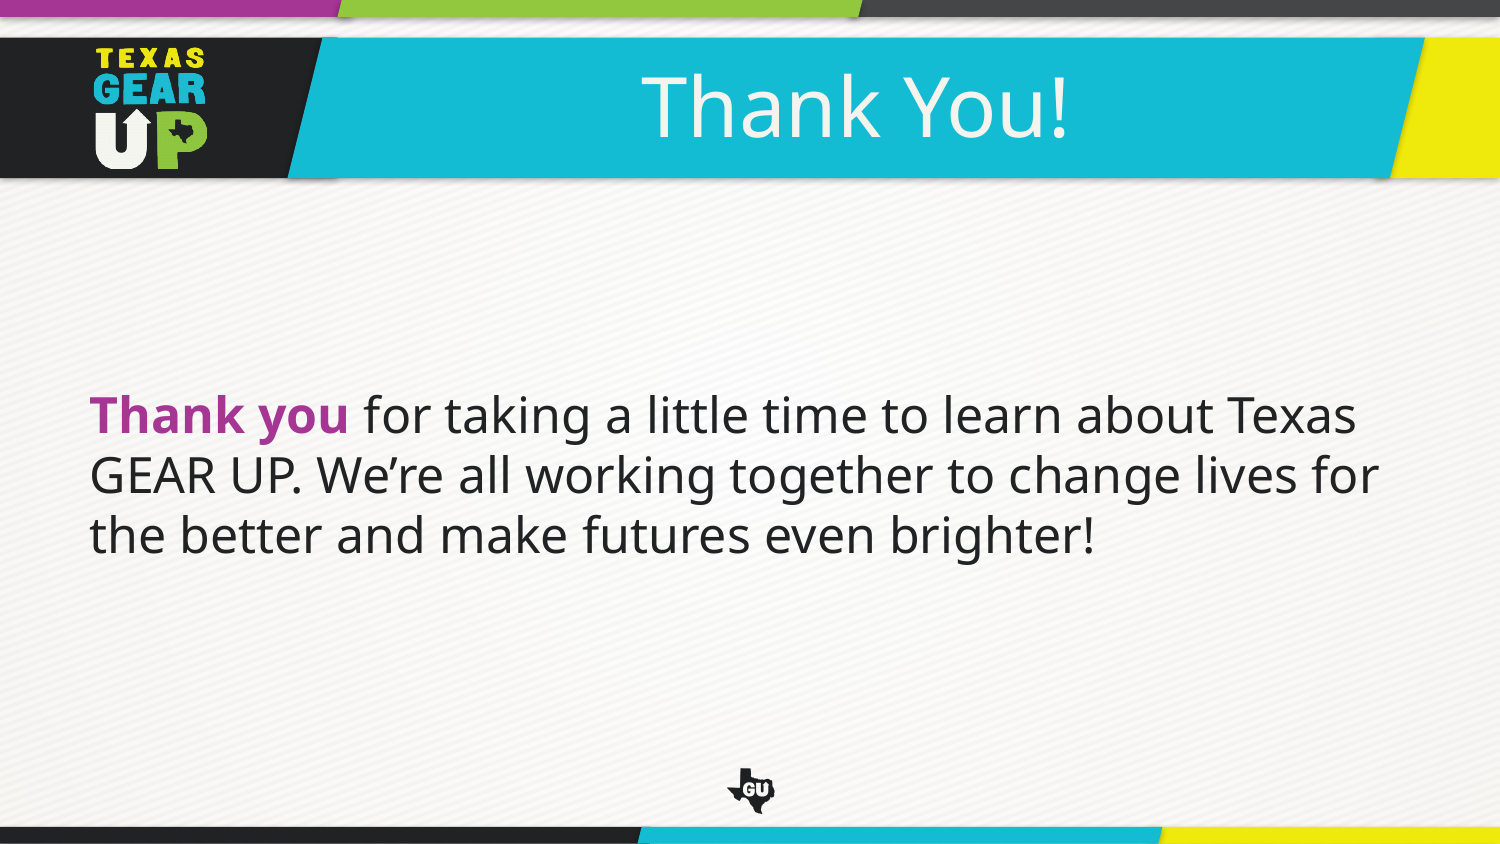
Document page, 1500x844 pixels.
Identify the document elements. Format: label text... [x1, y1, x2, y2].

text_box Thank You! [337, 34, 1375, 175]
list Thank you for taking a little time to learn about Texas GEAR UP. We’re all working together to change lives for the better and make futures even brighter! [75, 196, 1425, 750]
